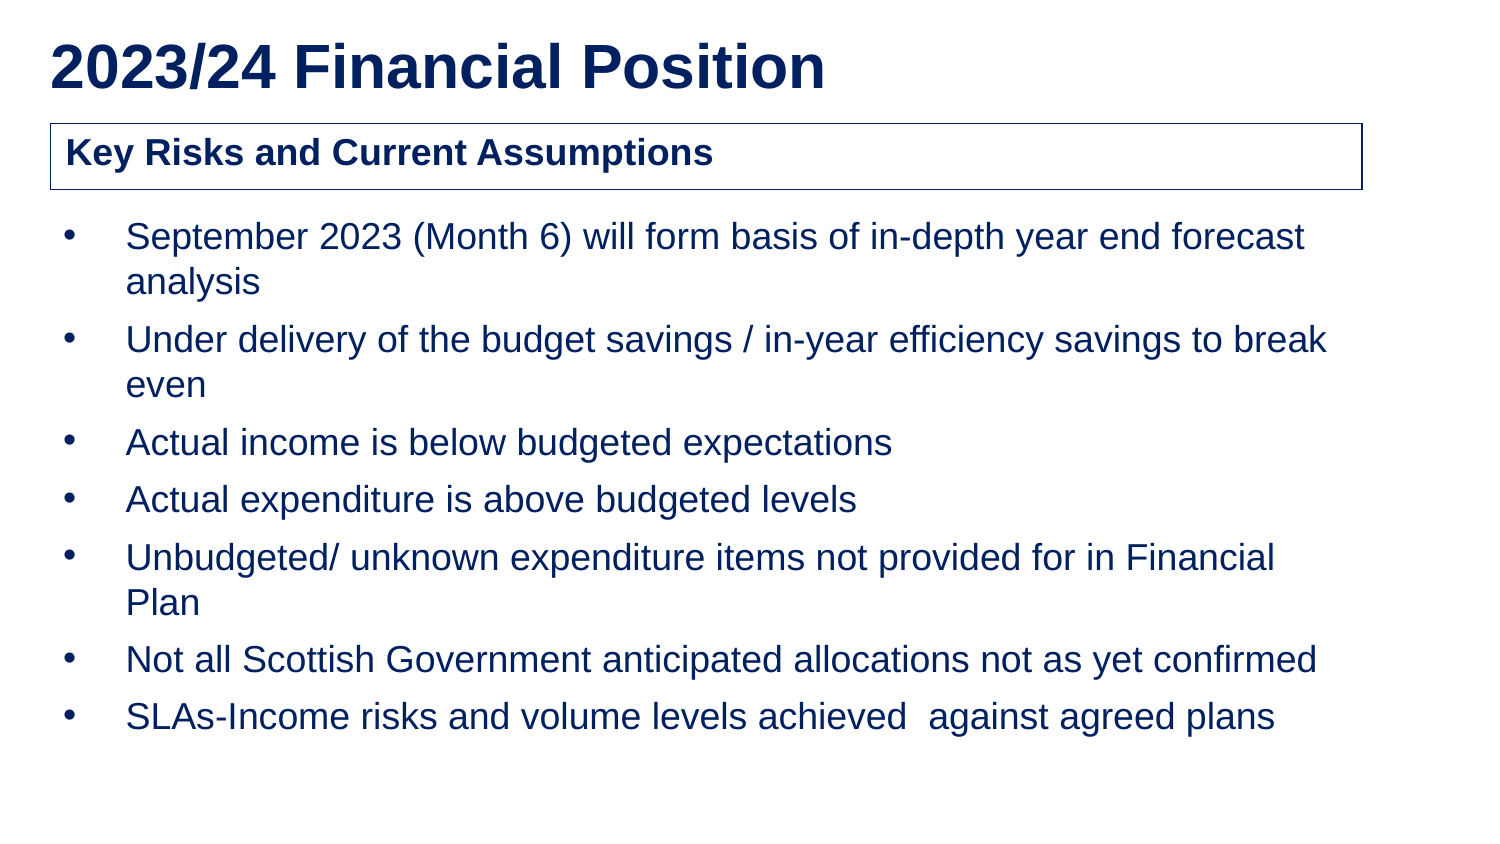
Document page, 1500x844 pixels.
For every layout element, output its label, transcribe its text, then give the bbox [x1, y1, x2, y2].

table_header Key Risks and Current Assumptions [51, 124, 1361, 189]
list September 2023 (Month 6) will form basis of in-depth year end forecast analysis Under delivery of the budget savings / in-year efficiency savings to break even Actual income is below budgeted expectations Actual expenditure is above budgeted levels Unbudgeted/ unknown expenditure items not provided for in Financial Plan Not all Scottish Government anticipated allocations not as yet confirmed SLAs-Income risks and volume levels achieved against agreed plans [50, 212, 1354, 820]
title 2023/24 Financial Position [50, 41, 1091, 101]
